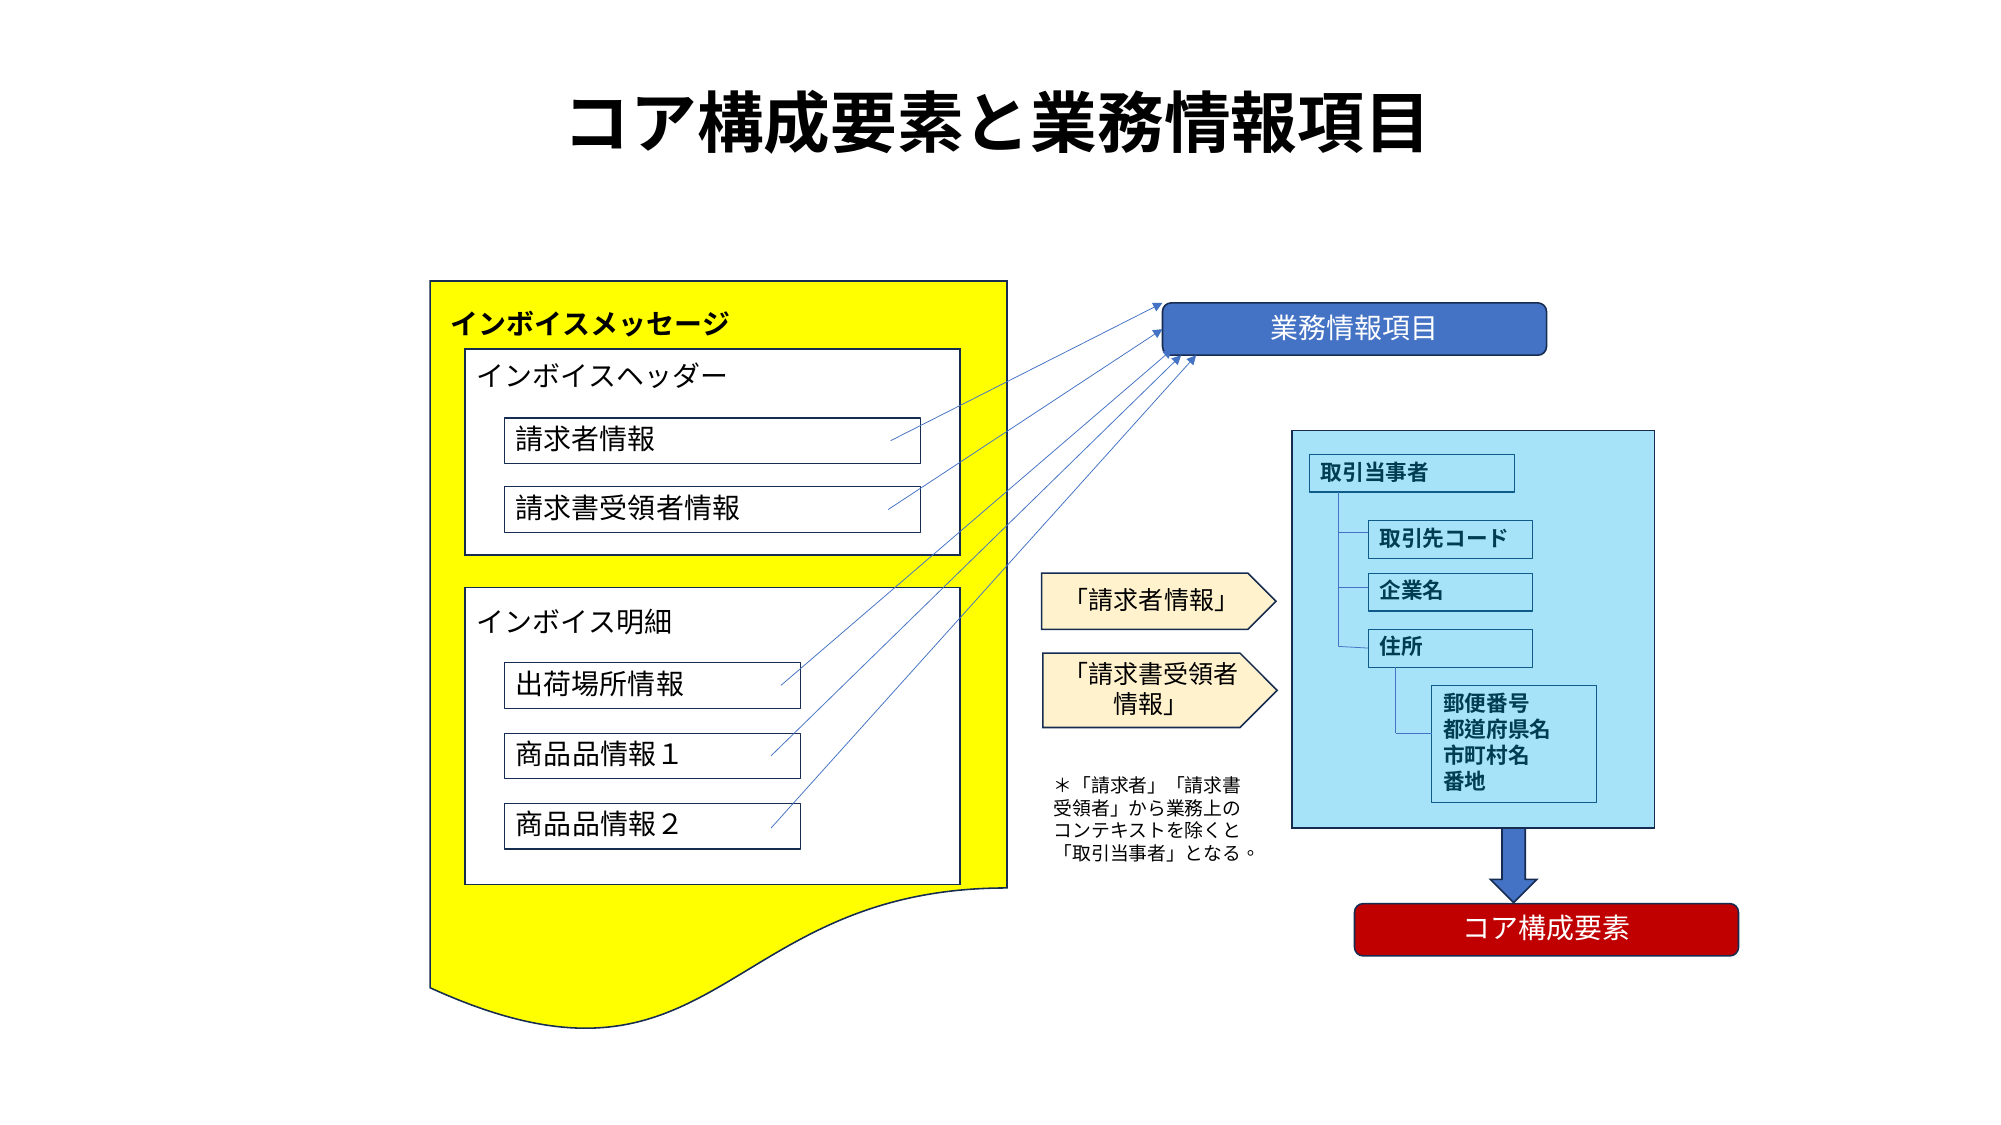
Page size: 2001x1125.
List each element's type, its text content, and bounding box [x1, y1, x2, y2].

picture [324, 234, 1821, 1077]
text_box コア構成要素と業務情報項目 [518, 72, 1476, 168]
